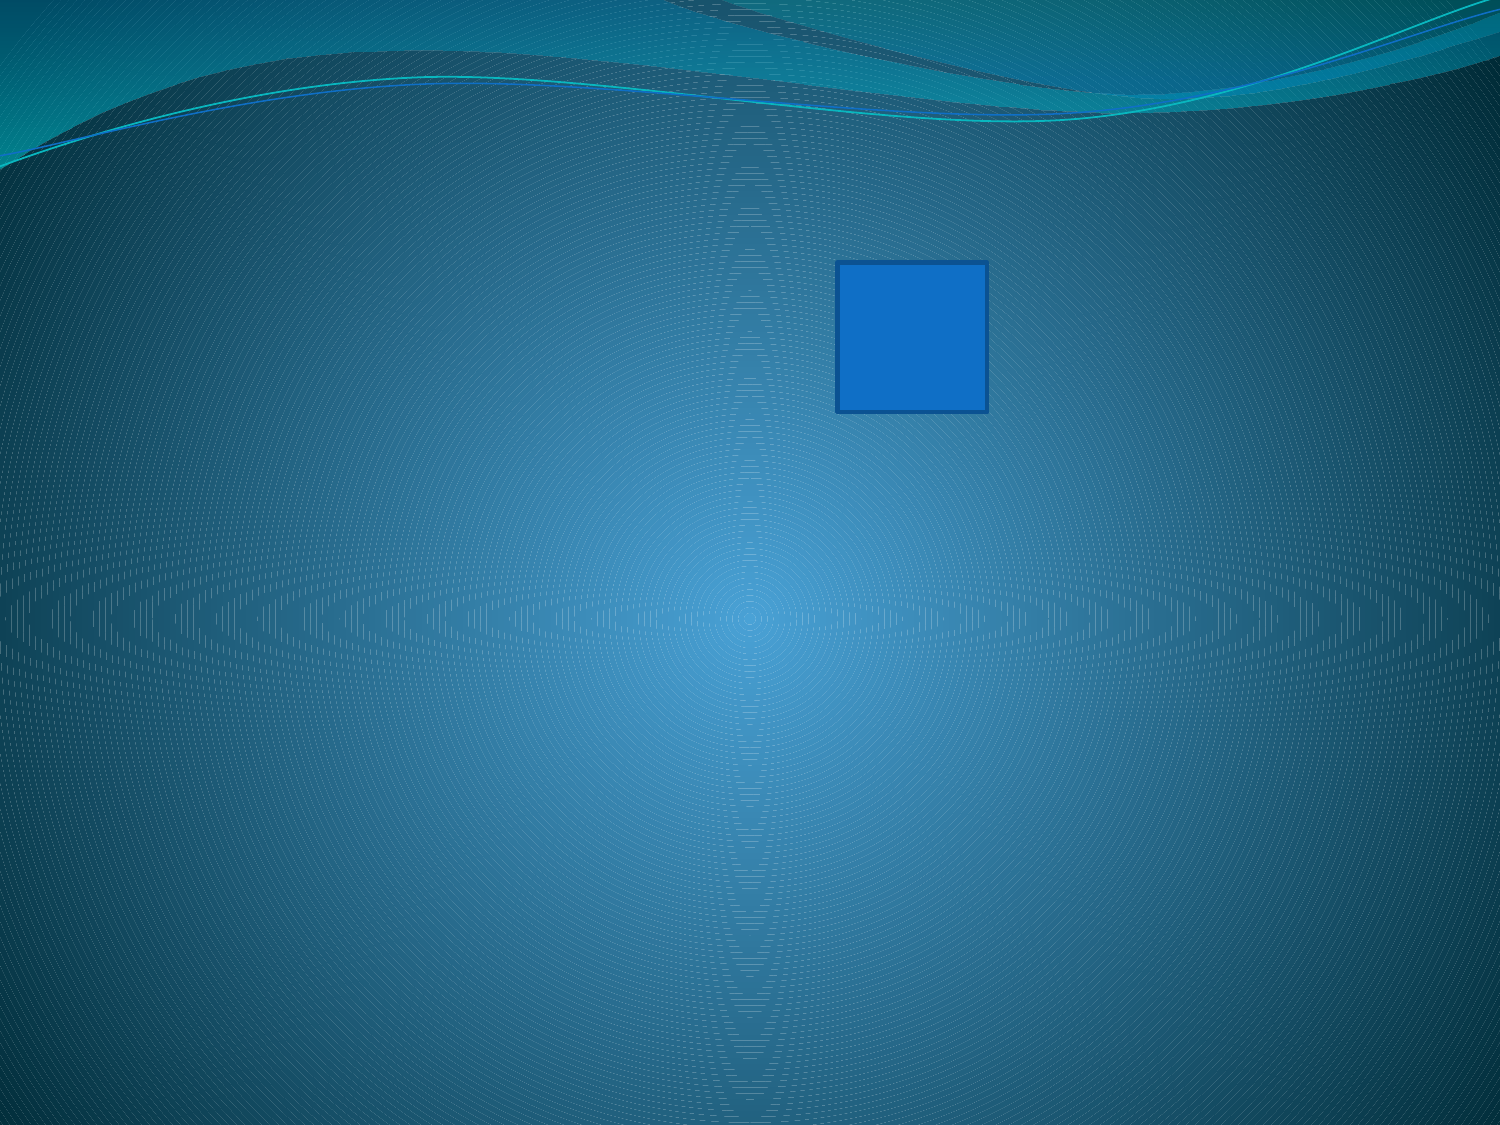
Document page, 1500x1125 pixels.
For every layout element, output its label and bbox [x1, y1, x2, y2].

text_box [835, 260, 989, 414]
